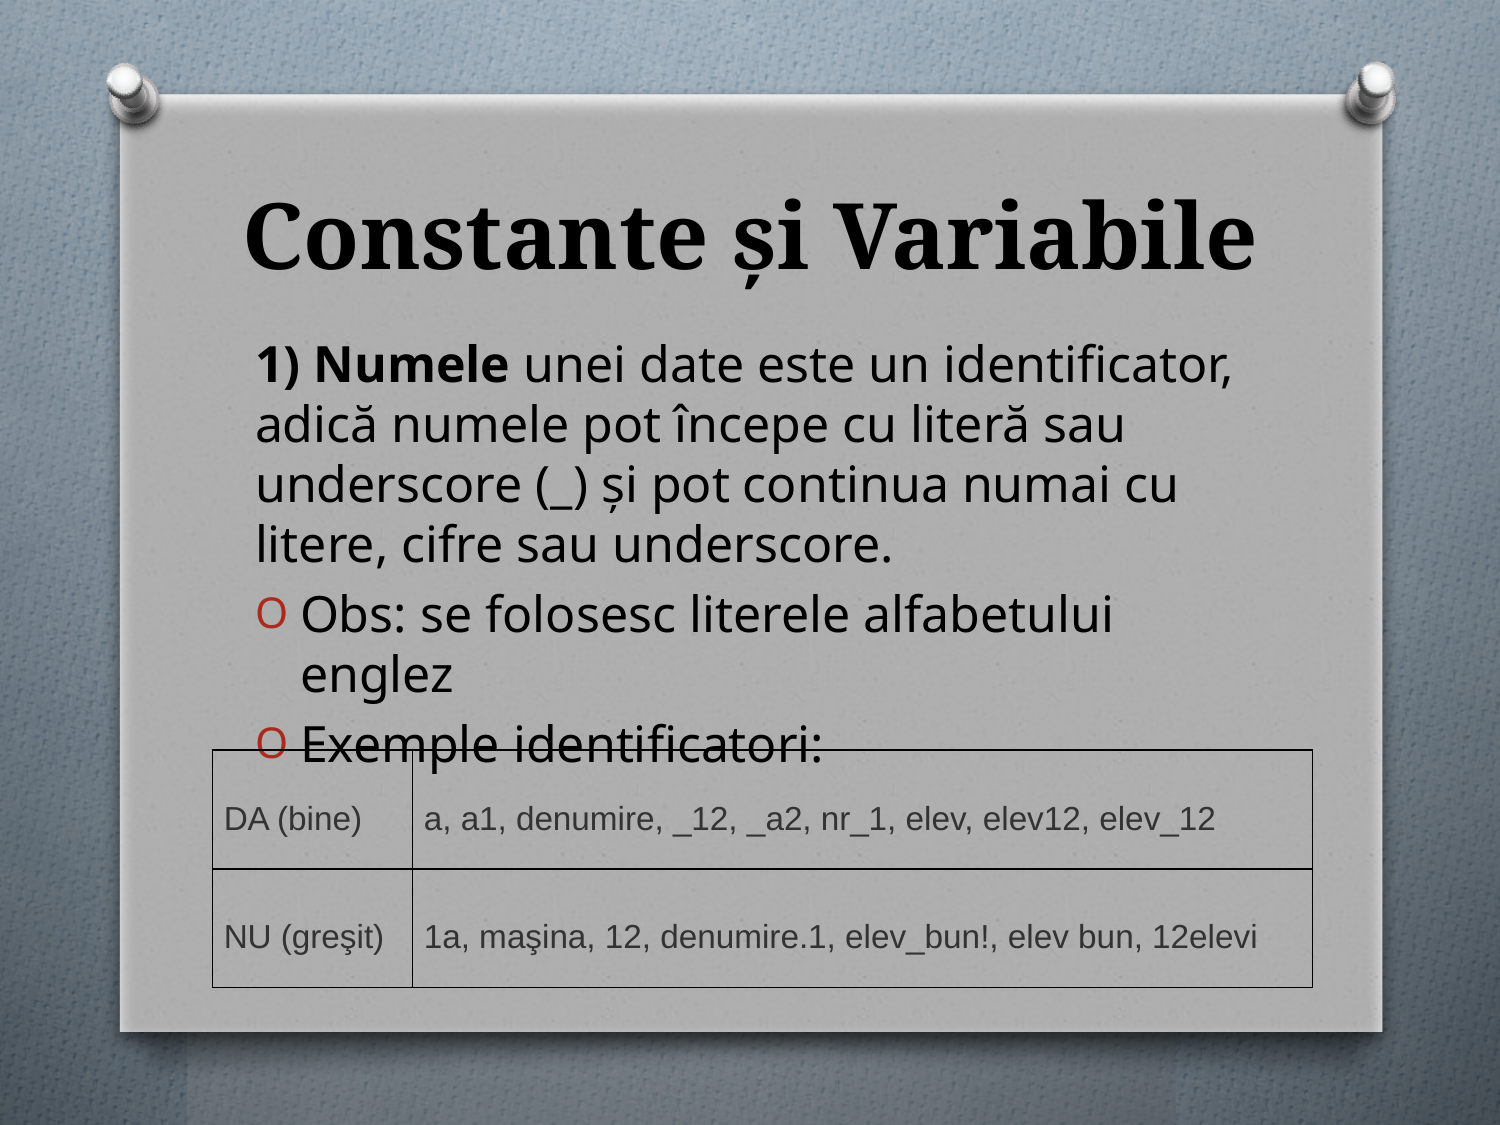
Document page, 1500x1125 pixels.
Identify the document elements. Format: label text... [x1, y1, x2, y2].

table_header DA (bine) [213, 751, 412, 868]
list 1) Numele unei date este un identificator, adică numele pot începe cu literă sau underscore (_) şi pot continua numai cu litere, cifre sau underscore. Obs: se folosesc literele alfabetului englez Exemple identificatori: [240, 324, 1257, 749]
table_cell 1a, maşina, 12, denumire.1, elev_bun!, elev bun, 12elevi [413, 870, 1312, 987]
title Constante şi Variabile [179, 134, 1323, 332]
picture [1317, 35, 1439, 156]
table_cell NU (greşit) [213, 870, 412, 987]
table_header a, a1, denumire, _12, _a2, nr_1, elev, elev12, elev_12 [413, 751, 1312, 868]
picture [75, 29, 198, 153]
